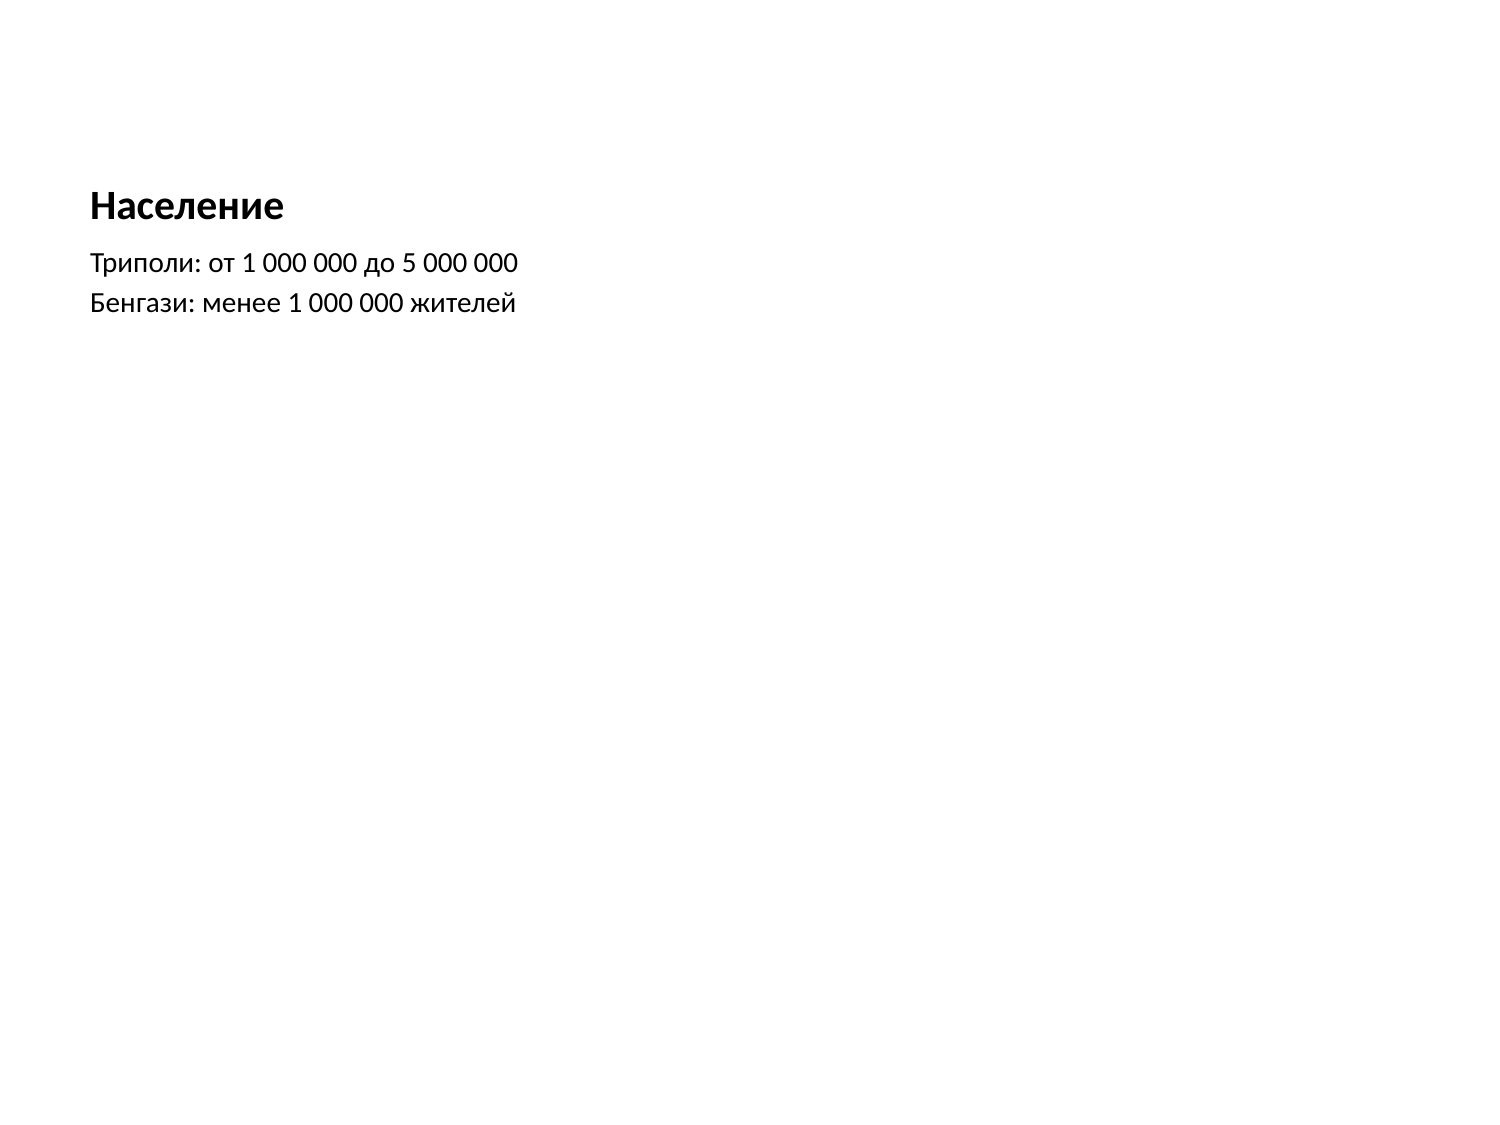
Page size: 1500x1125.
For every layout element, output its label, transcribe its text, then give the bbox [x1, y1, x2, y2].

title Население [75, 44, 569, 235]
list Триполи: от 1 000 000 до 5 000 000 Бенгази: менее 1 000 000 жителей [75, 235, 569, 1005]
